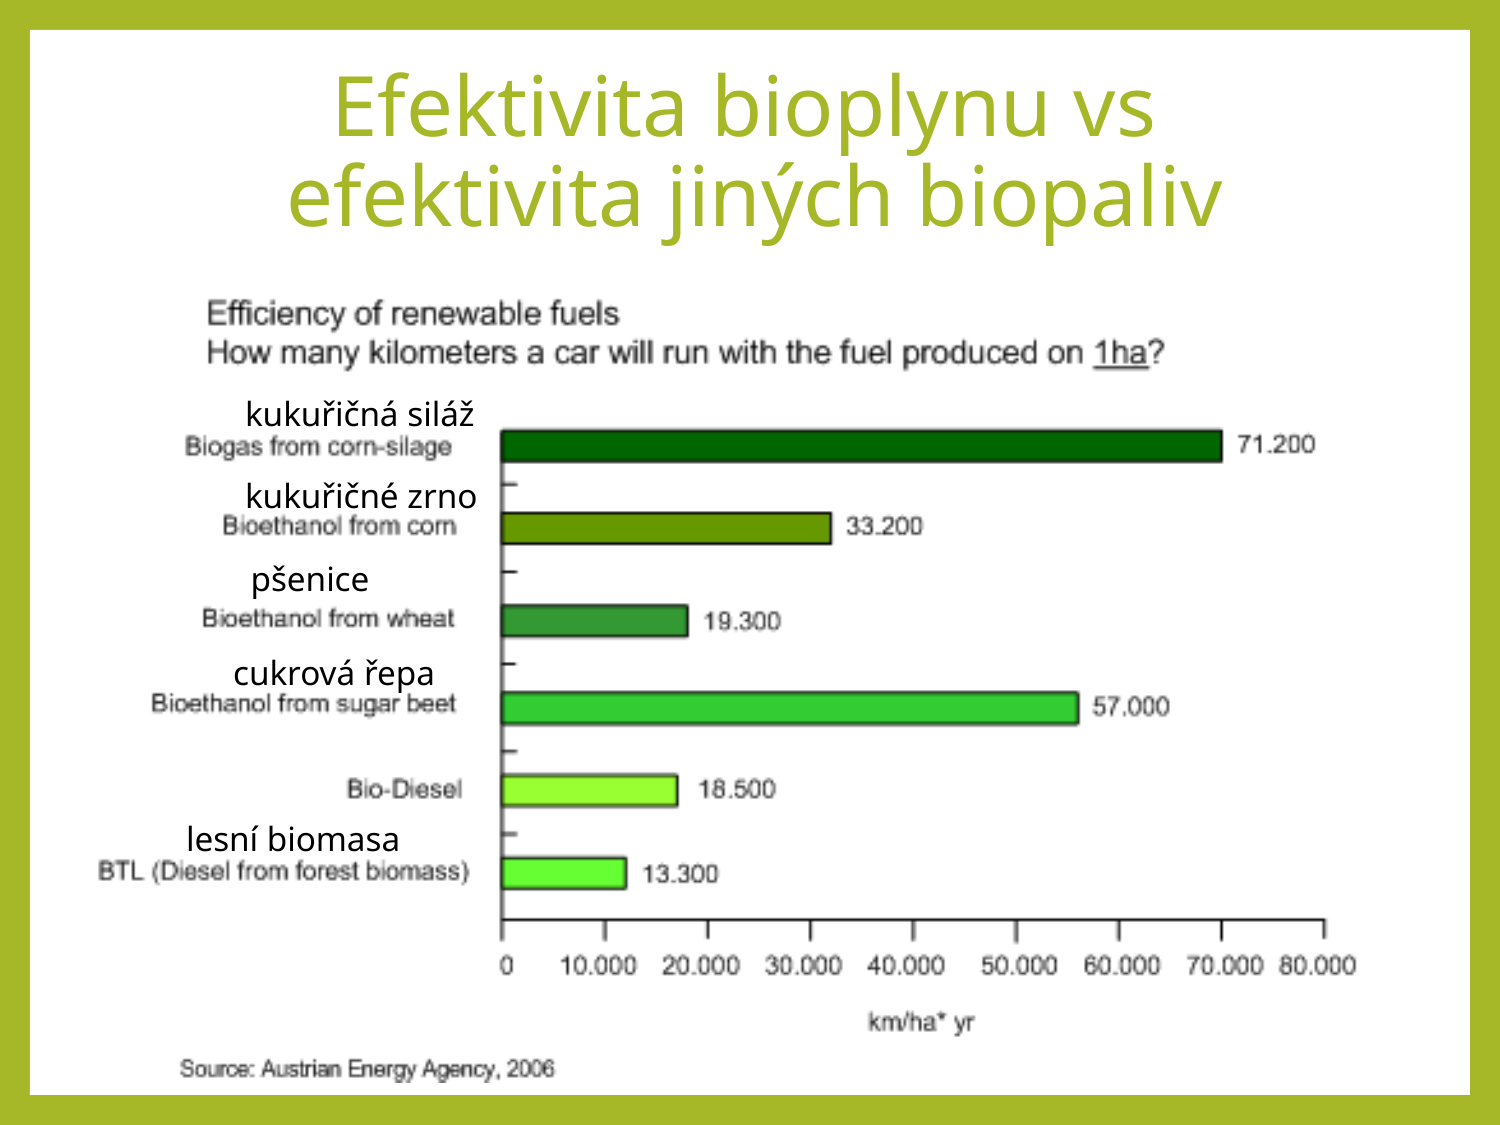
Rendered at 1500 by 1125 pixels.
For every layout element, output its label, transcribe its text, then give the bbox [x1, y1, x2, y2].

title Efektivita bioplynu vs efektivita jiných biopaliv [147, 42, 1363, 266]
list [50, 290, 1405, 1083]
